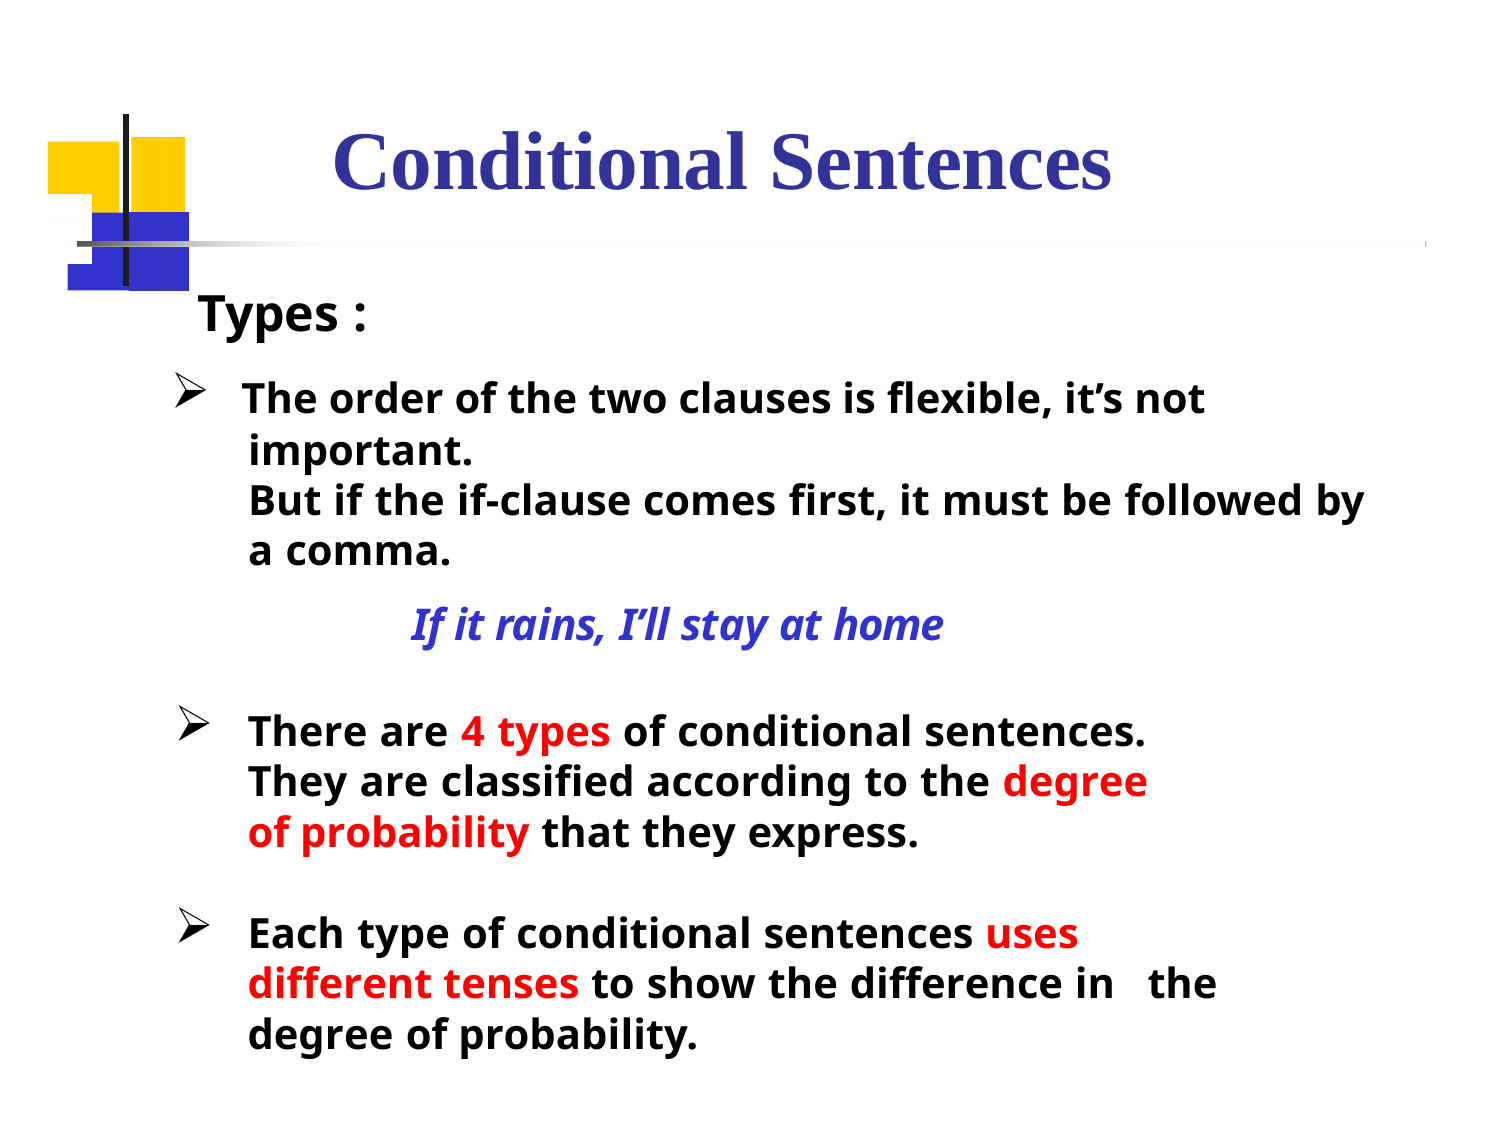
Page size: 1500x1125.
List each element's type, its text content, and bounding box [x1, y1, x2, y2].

text_box Conditional Sentences [329, 118, 1123, 206]
picture [0, 137, 1427, 291]
text_box Types : The order of the two clauses is flexible, it’s not important. But if the if-clause comes first, it must be followed by a comma. If it rains, I’ll stay at home There are 4 types of conditional sentences. They are classified according to the degree of probability that they express. Each type of conditional sentences uses different tenses to show the difference in the degree of probability. [160, 280, 1369, 1058]
